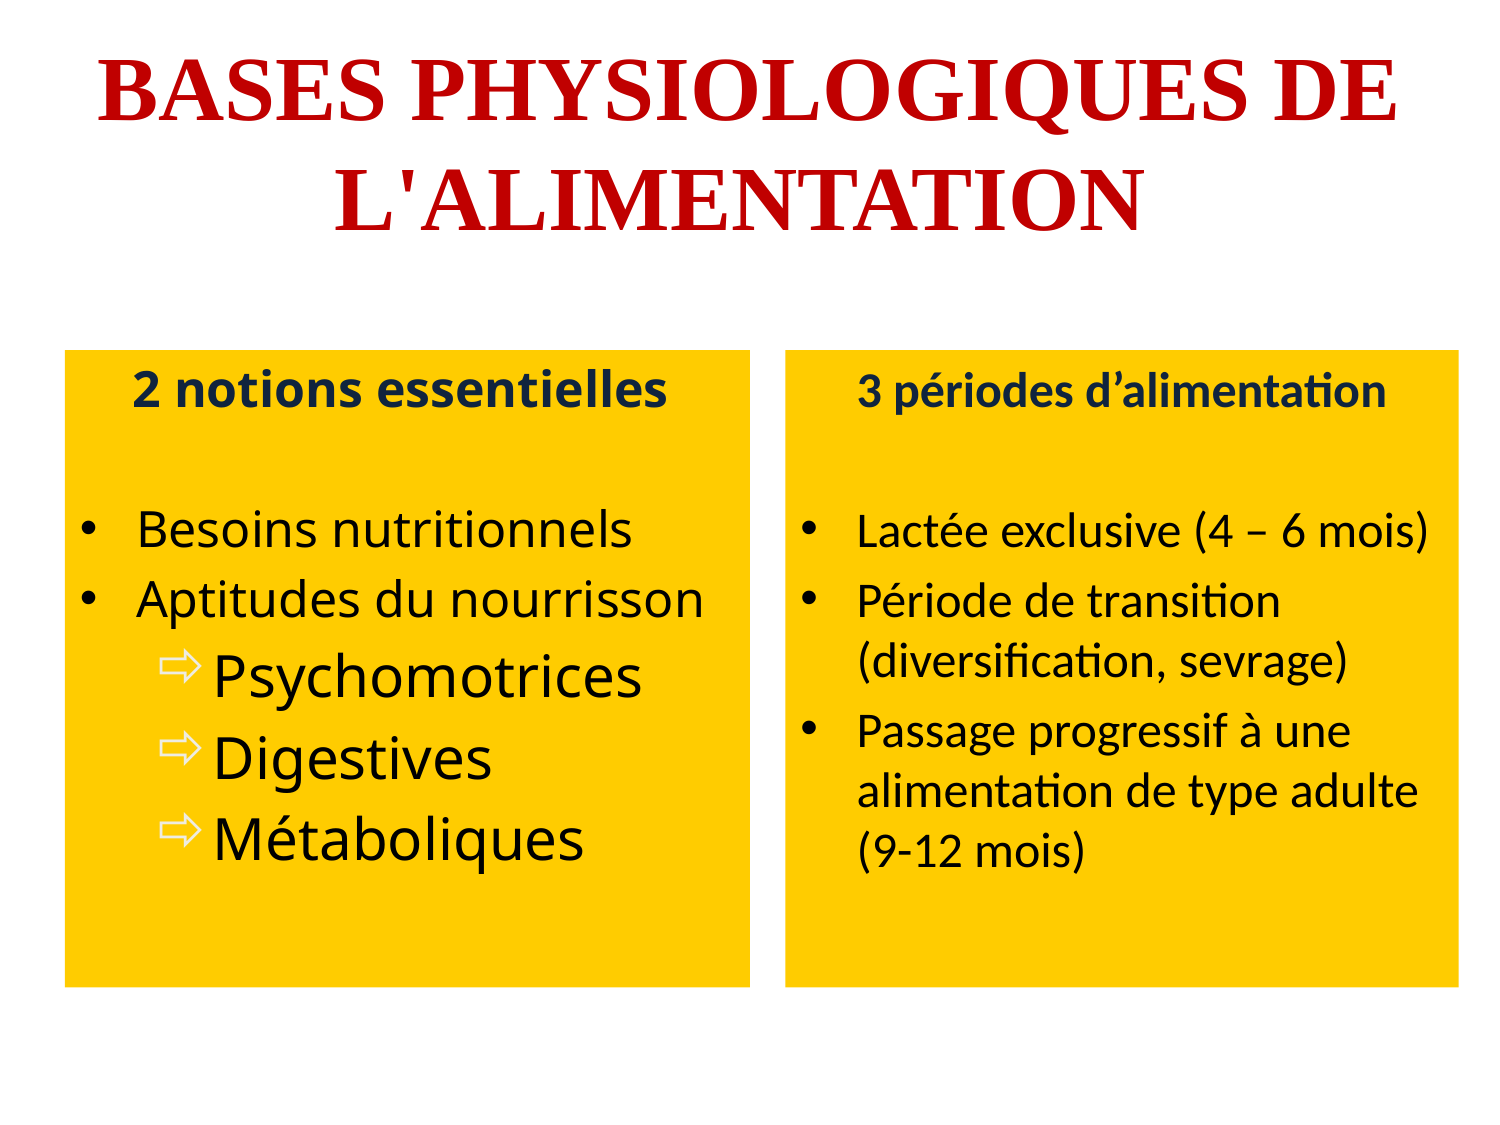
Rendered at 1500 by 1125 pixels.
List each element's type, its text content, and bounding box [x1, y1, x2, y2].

list 2 notions essentielles Besoins nutritionnels Aptitudes du nourrisson Psychomotrices Digestives Métaboliques [64, 349, 751, 988]
title BASES PHYSIOLOGIQUES DE L'ALIMENTATION [74, 44, 1426, 233]
list 3 périodes d’alimentation Lactée exclusive (4 – 6 mois) Période de transition (diversification, sevrage) Passage progressif à une alimentation de type adulte (9-12 mois) [785, 349, 1459, 988]
